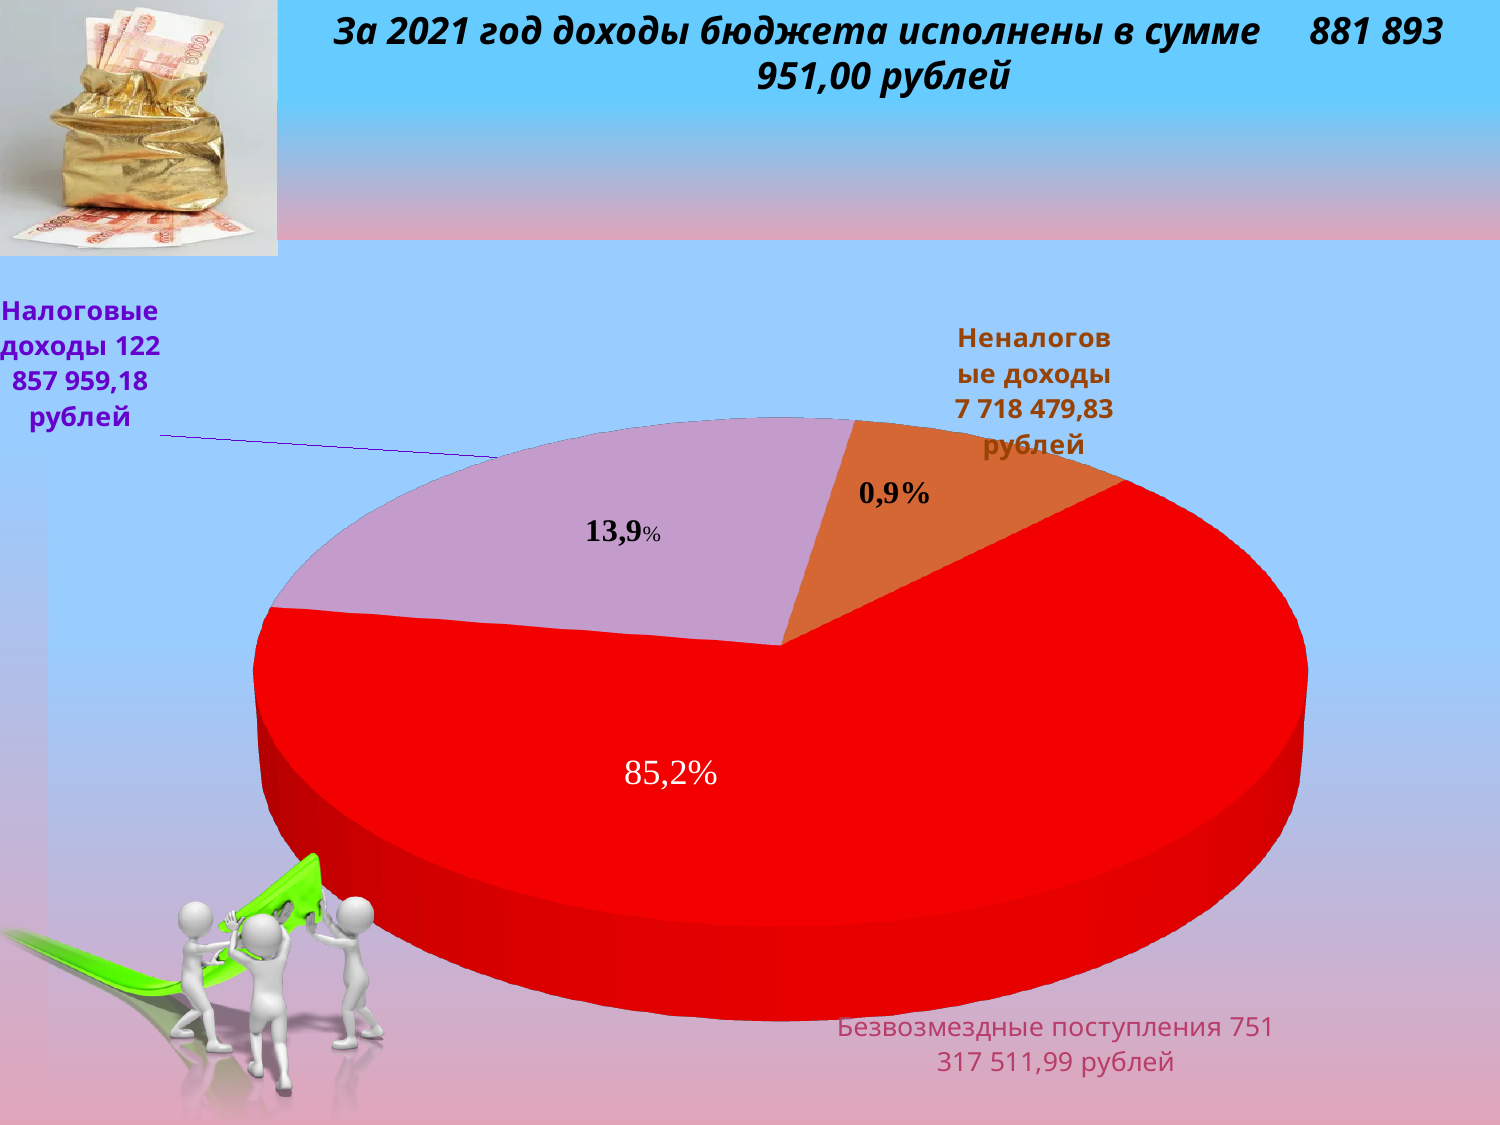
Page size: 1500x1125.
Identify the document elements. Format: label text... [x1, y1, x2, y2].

chart [0, 242, 1500, 1125]
picture [0, 845, 395, 1125]
text_box За 2021 год доходы бюджета исполнены в сумме 881 893 951,00 рублей [280, 0, 1500, 240]
picture [0, 0, 278, 256]
